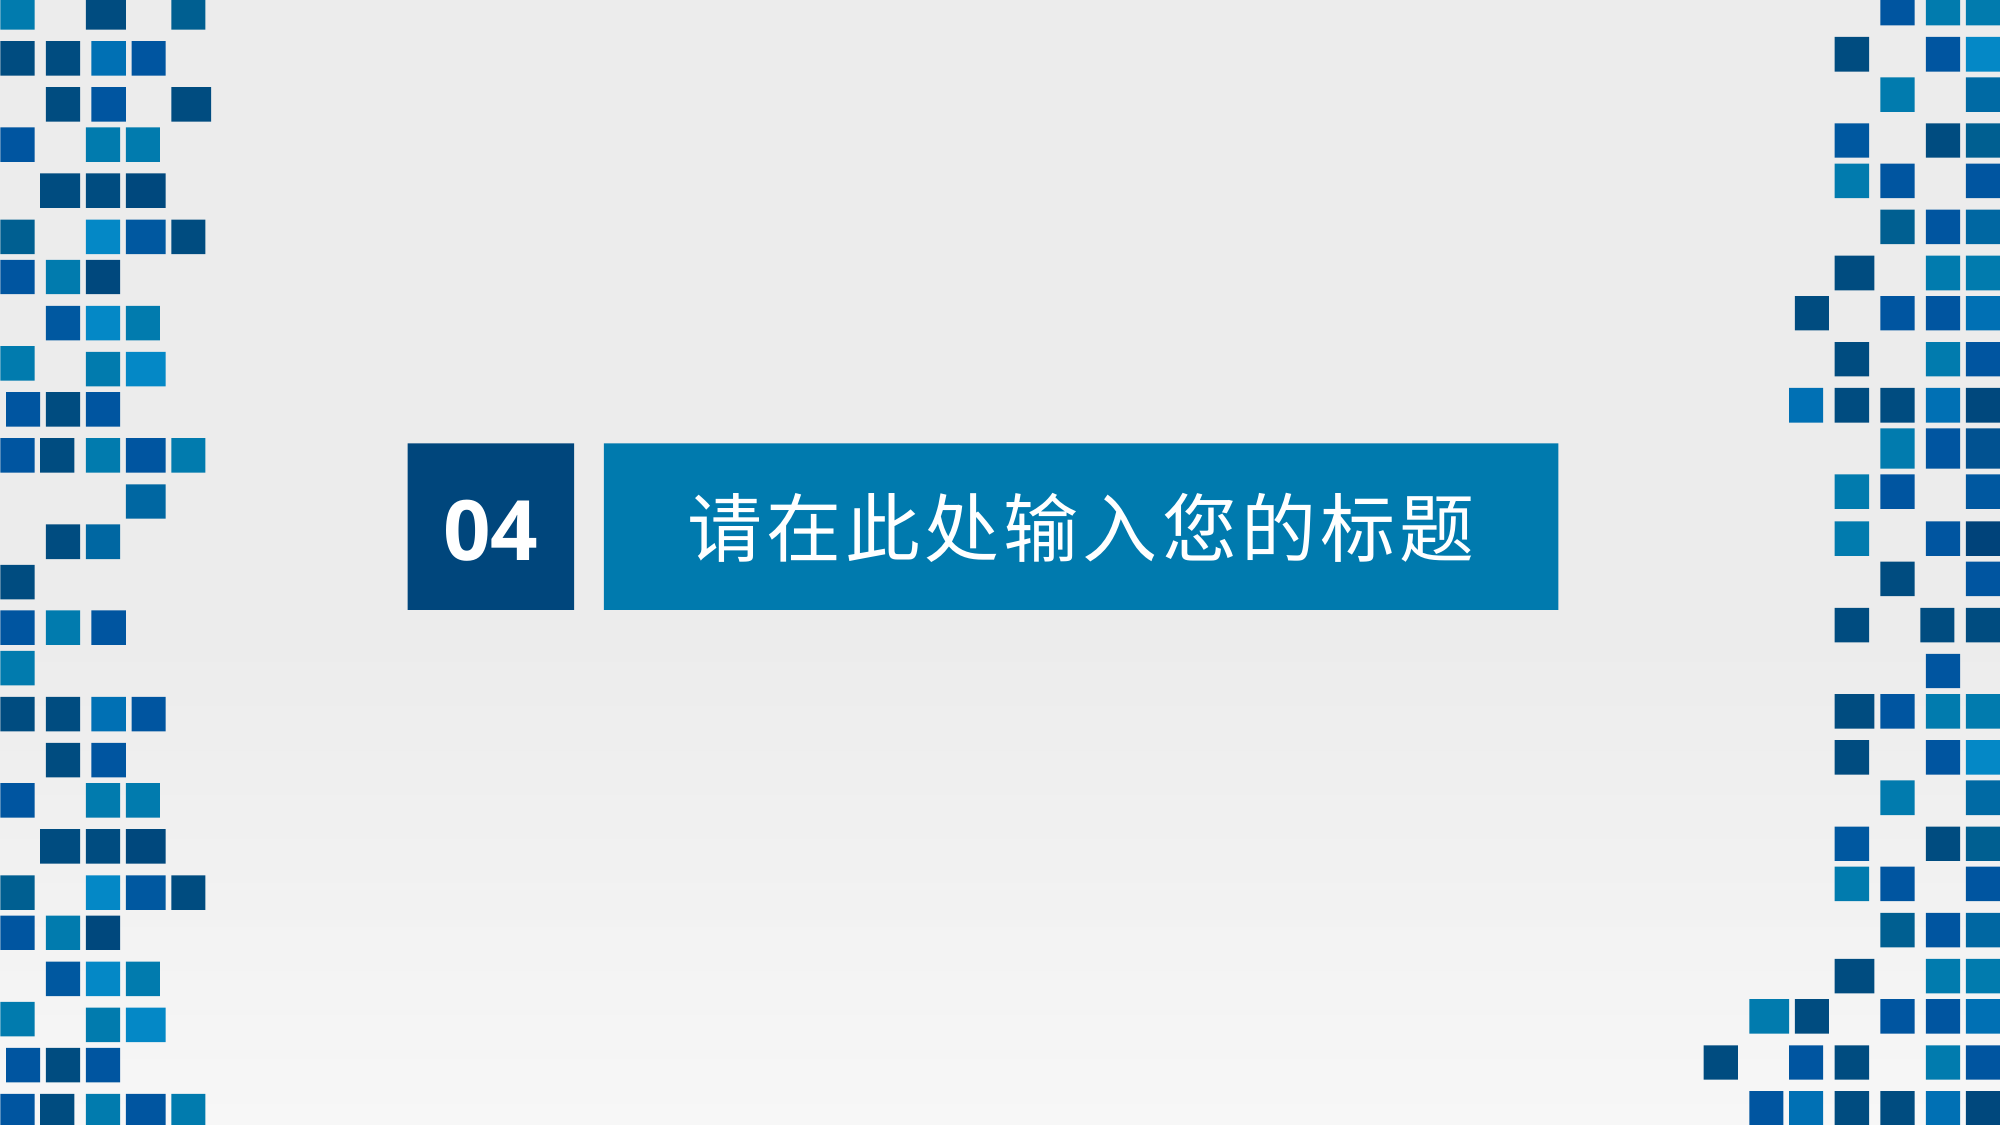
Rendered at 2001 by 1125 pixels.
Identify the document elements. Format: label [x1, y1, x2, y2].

text_box [125, 219, 166, 255]
text_box [1703, 1045, 1738, 1080]
text_box [45, 87, 81, 122]
text_box [1880, 694, 1915, 729]
text_box [1925, 342, 1961, 377]
text_box [1789, 1045, 1824, 1080]
text_box [0, 346, 35, 381]
text_box [91, 41, 126, 76]
text_box [125, 829, 166, 864]
text_box [1965, 387, 2000, 423]
text_box [0, 127, 35, 162]
text_box [0, 610, 35, 645]
text_box [1965, 342, 2000, 377]
text_box [1834, 342, 1870, 377]
text_box [45, 392, 81, 427]
text_box [91, 742, 126, 778]
text_box [1834, 255, 1875, 291]
text_box [1880, 296, 1915, 331]
text_box [0, 875, 35, 910]
text_box [45, 259, 81, 295]
text_box [1925, 958, 1961, 994]
text_box [1965, 474, 2000, 509]
text_box [85, 524, 121, 560]
text_box [1965, 1045, 2000, 1080]
text_box [85, 392, 121, 427]
text_box [1965, 209, 2000, 245]
text_box [1880, 0, 1915, 26]
text_box [85, 1093, 121, 1125]
text_box [1965, 255, 2000, 291]
text_box [1749, 1091, 1784, 1125]
text_box [1789, 1091, 1824, 1125]
text_box [1965, 958, 2000, 994]
text_box [85, 305, 121, 341]
text_box [1920, 607, 1955, 643]
text_box [131, 41, 166, 76]
text_box [125, 351, 166, 387]
text_box [45, 915, 81, 950]
text_box [85, 259, 121, 295]
text_box [85, 875, 121, 910]
text_box [1834, 740, 1870, 775]
text_box [1925, 296, 1961, 331]
text_box [1965, 740, 2000, 775]
text_box [171, 438, 206, 473]
text_box [1834, 1045, 1870, 1080]
text_box [1834, 123, 1870, 158]
text_box [85, 351, 121, 387]
text_box [603, 442, 1559, 611]
text_box [85, 173, 121, 208]
text_box [125, 484, 166, 519]
text_box [1880, 474, 1915, 509]
text_box [1834, 474, 1870, 509]
text_box [171, 87, 212, 122]
text_box [1834, 387, 1870, 423]
text_box [45, 305, 81, 341]
text_box [1925, 694, 1961, 729]
text_box [407, 442, 575, 611]
text_box [85, 1007, 121, 1043]
text_box [1965, 163, 2000, 199]
text_box [85, 127, 121, 162]
text_box [85, 915, 121, 950]
text_box [1880, 1091, 1915, 1125]
text_box [40, 829, 81, 864]
text_box [85, 438, 121, 473]
text_box [85, 829, 121, 864]
text_box [1965, 0, 2000, 26]
text_box [40, 173, 81, 208]
text_box [91, 696, 126, 732]
text_box [1965, 1091, 2000, 1125]
text_box [40, 1093, 75, 1125]
text_box [0, 915, 35, 950]
text_box [125, 173, 166, 208]
text_box [1965, 36, 2000, 72]
text_box [1965, 561, 2000, 597]
text_box [1965, 999, 2000, 1034]
text_box [1925, 999, 1961, 1034]
text_box [1880, 428, 1915, 469]
text_box [1925, 36, 1961, 72]
text_box [1880, 561, 1915, 597]
text_box [85, 783, 121, 818]
text_box [125, 875, 166, 910]
text_box [1789, 387, 1824, 423]
text_box [1965, 428, 2000, 469]
text_box [171, 0, 206, 30]
text_box [1880, 77, 1915, 112]
text_box [1925, 826, 1961, 861]
text_box [0, 1001, 35, 1037]
text_box [125, 1093, 166, 1125]
text_box [1965, 521, 2000, 556]
text_box [1880, 163, 1915, 199]
text_box [1965, 123, 2000, 158]
text_box [1925, 653, 1961, 689]
text_box [1834, 36, 1870, 72]
text_box [1834, 866, 1870, 902]
text_box [125, 127, 160, 162]
text_box [1925, 209, 1961, 245]
text_box [91, 610, 126, 645]
text_box [1794, 296, 1829, 331]
text_box [45, 696, 81, 732]
text_box [1965, 866, 2000, 902]
text_box [40, 438, 75, 473]
text_box [0, 219, 35, 255]
text_box [0, 696, 35, 732]
text_box [45, 41, 81, 76]
text_box [1925, 740, 1961, 775]
text_box [1925, 123, 1961, 158]
text_box [1925, 255, 1961, 291]
text_box [1965, 780, 2000, 816]
text_box [125, 1007, 166, 1043]
text_box [0, 259, 35, 295]
text_box [45, 1047, 81, 1083]
text_box [45, 610, 81, 645]
text_box [45, 961, 81, 997]
text_box [1965, 77, 2000, 112]
text_box [1965, 296, 2000, 331]
text_box [85, 0, 126, 30]
text_box [125, 305, 160, 341]
text_box [85, 219, 121, 255]
text_box [1880, 866, 1915, 902]
text_box [171, 1093, 206, 1125]
text_box [1925, 1045, 1961, 1080]
text_box [1965, 912, 2000, 948]
text_box [1965, 694, 2000, 729]
text_box [6, 392, 41, 427]
text_box [1965, 826, 2000, 861]
text_box [1965, 607, 2000, 643]
text_box [1834, 1091, 1870, 1125]
text_box [171, 219, 206, 255]
text_box [131, 696, 166, 732]
text_box [1925, 1091, 1961, 1125]
text_box [1834, 521, 1870, 556]
text_box [1925, 387, 1961, 423]
text_box [0, 0, 35, 30]
text_box [1834, 826, 1870, 861]
text_box [45, 524, 81, 560]
text_box [1925, 0, 1961, 26]
text_box [0, 650, 35, 686]
text_box [1880, 999, 1915, 1034]
text_box [1880, 912, 1915, 948]
text_box [1834, 163, 1870, 199]
text_box [1925, 521, 1961, 556]
text_box [125, 438, 166, 473]
text_box [1749, 999, 1790, 1034]
text_box [0, 1093, 35, 1125]
text_box [1925, 428, 1961, 469]
text_box [125, 783, 160, 818]
text_box [0, 41, 35, 76]
text_box [1834, 694, 1875, 729]
text_box [45, 742, 81, 778]
text_box [91, 87, 126, 122]
text_box [1925, 912, 1961, 948]
text_box [1880, 209, 1915, 245]
text_box [1880, 780, 1915, 816]
text_box [171, 875, 206, 910]
text_box [6, 1047, 41, 1083]
text_box [0, 438, 35, 473]
text_box [85, 1047, 121, 1083]
text_box [1834, 607, 1870, 643]
text_box [125, 961, 160, 997]
text_box [85, 961, 121, 997]
text_box [0, 783, 35, 818]
text_box [1834, 958, 1875, 994]
text_box [1880, 387, 1915, 423]
text_box [0, 564, 35, 600]
text_box [1794, 999, 1829, 1034]
